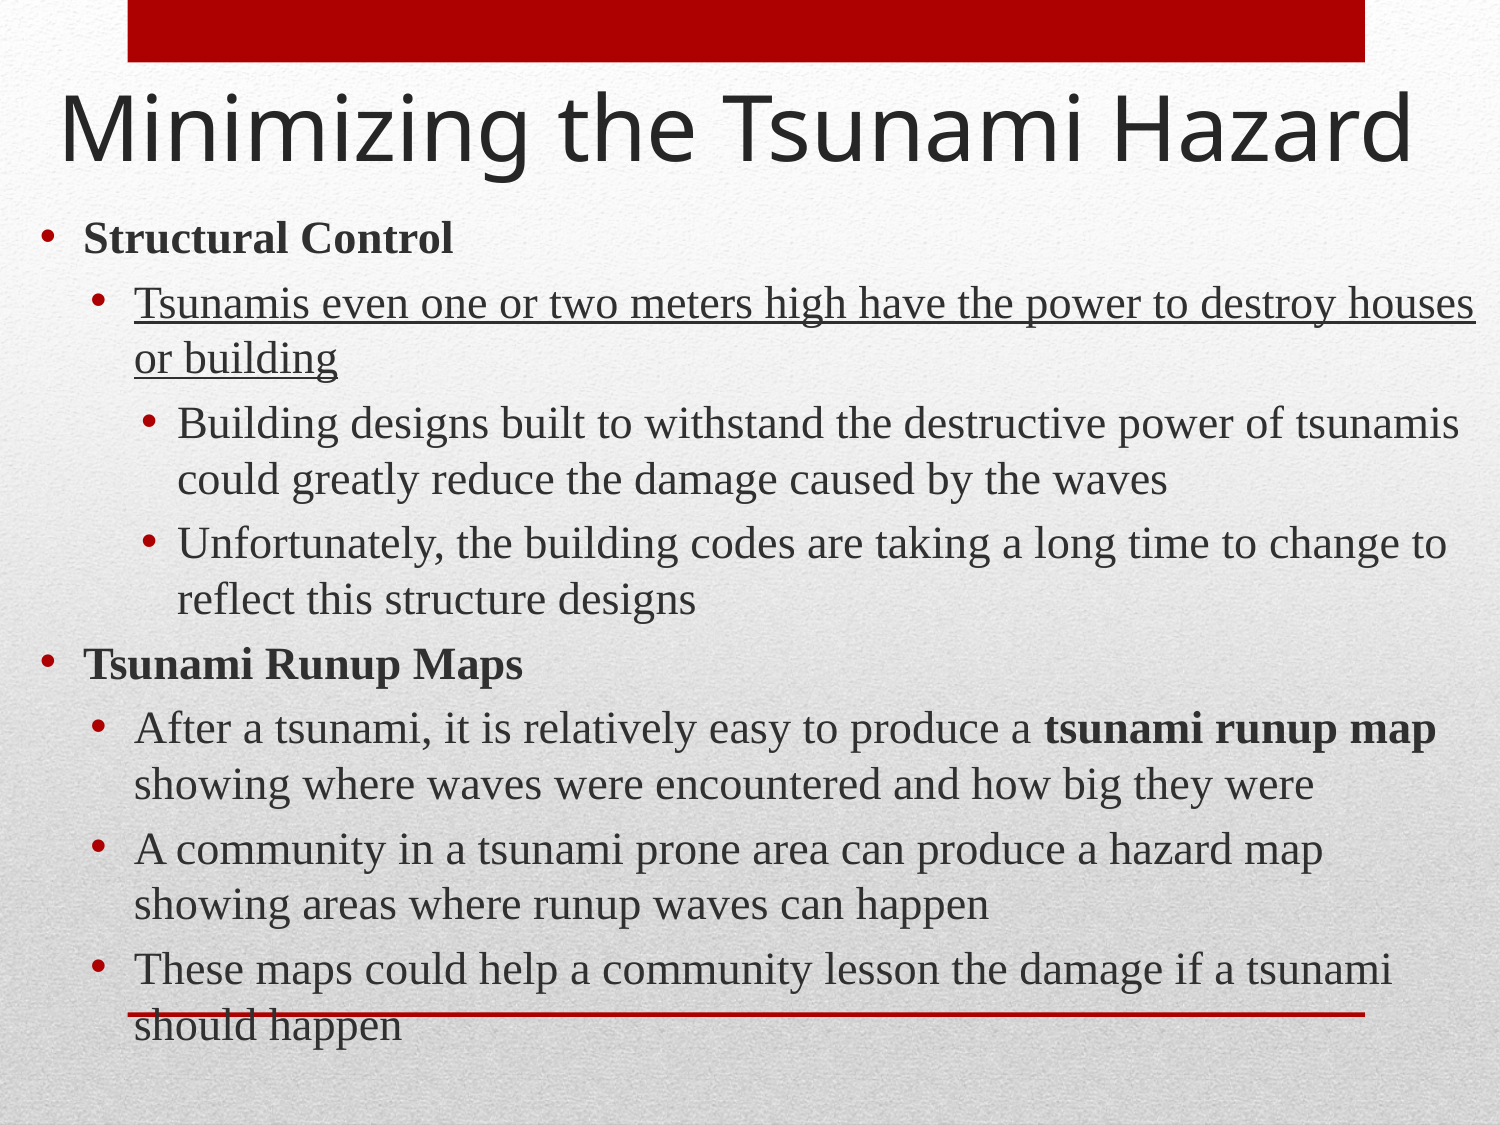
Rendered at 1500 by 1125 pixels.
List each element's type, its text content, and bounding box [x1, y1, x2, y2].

list Structural Control Tsunamis even one or two meters high have the power to destroy houses or building Building designs built to withstand the destructive power of tsunamis could greatly reduce the damage caused by the waves Unfortunately, the building codes are taking a long time to change to reflect this structure designs Tsunami Runup Maps After a tsunami, it is relatively easy to produce a tsunami runup map showing where waves were encountered and how big they were A community in a tsunami prone area can produce a hazard map showing areas where runup waves can happen These maps could help a community lesson the damage if a tsunami should happen [24, 200, 1500, 1075]
title Minimizing the Tsunami Hazard [37, 0, 1438, 188]
